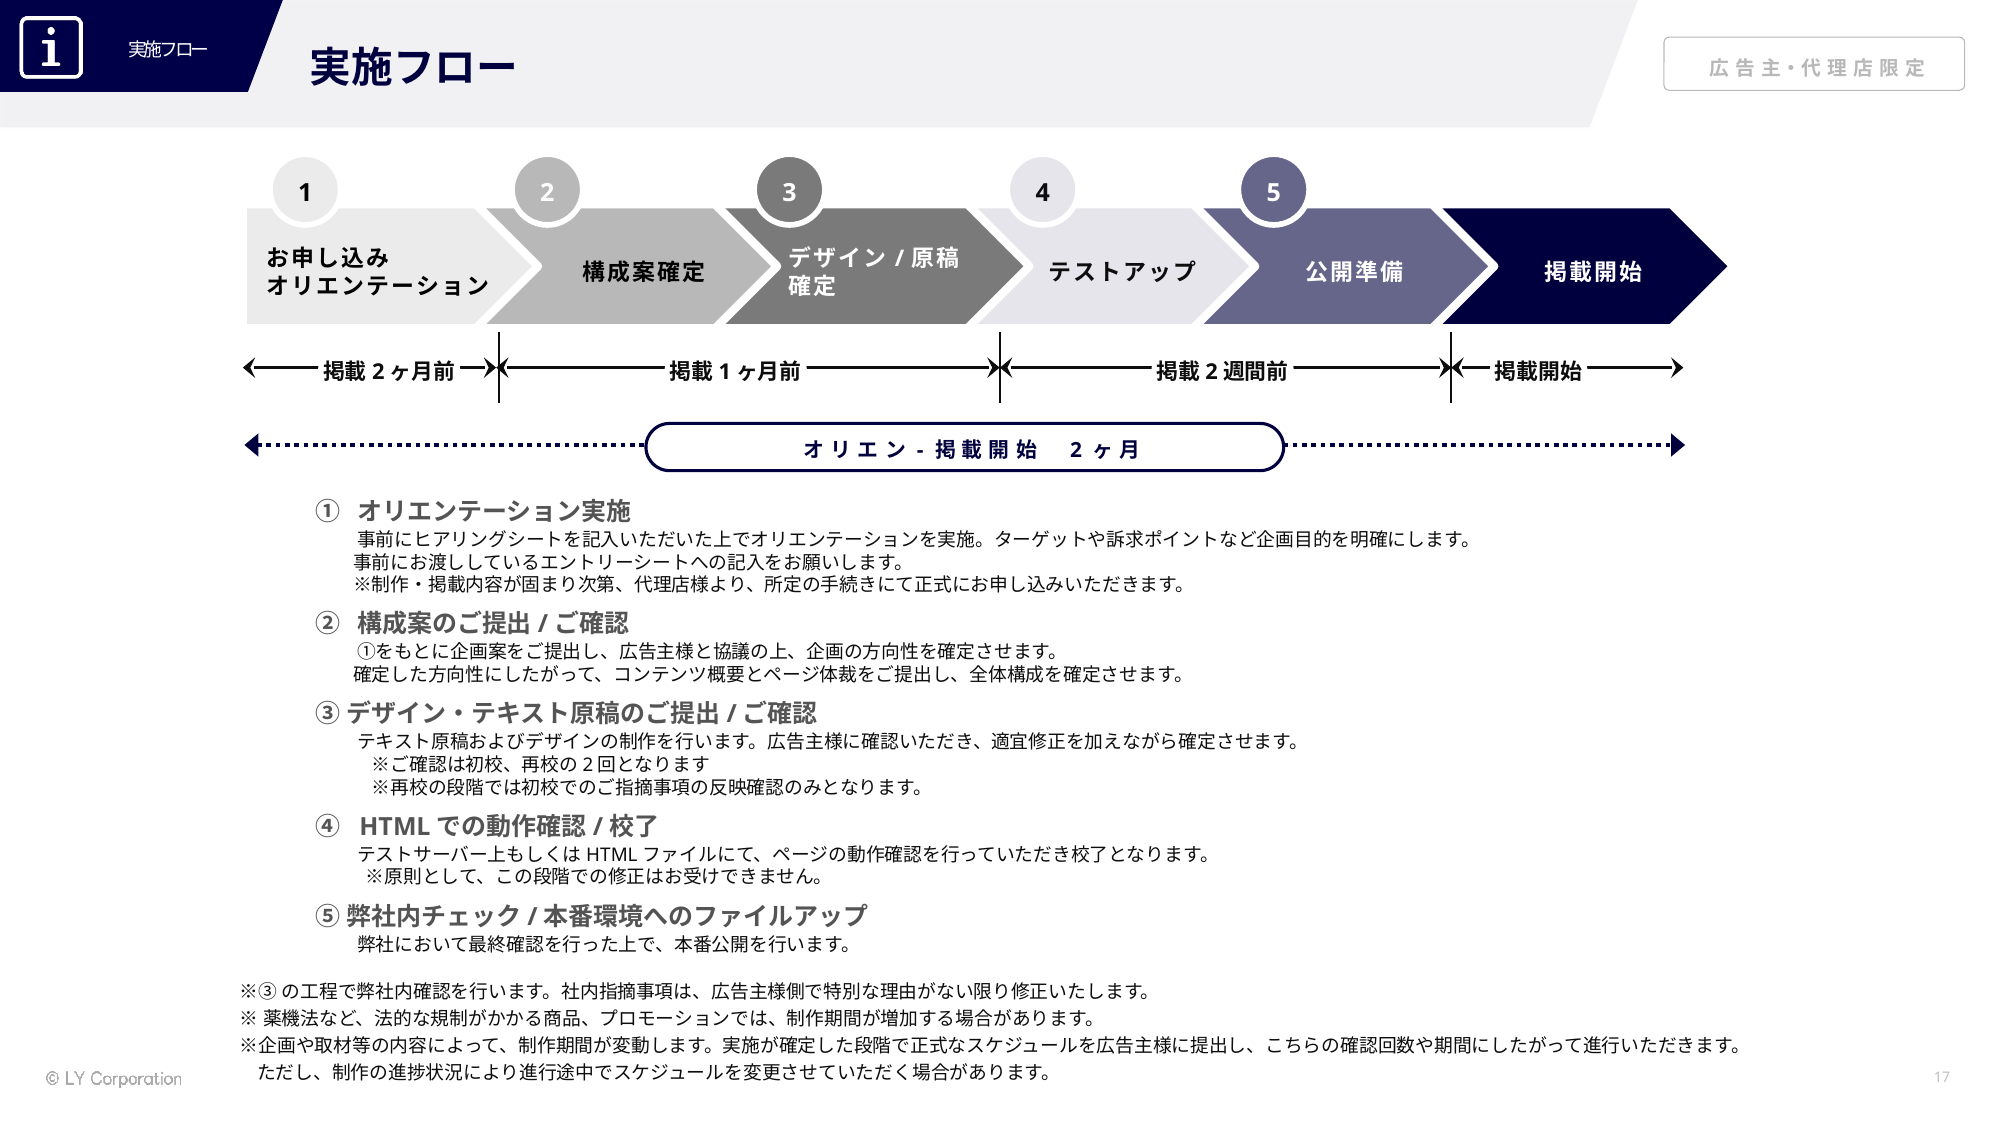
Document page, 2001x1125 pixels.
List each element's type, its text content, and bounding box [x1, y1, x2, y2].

text_box 実施フロー [97, 13, 240, 81]
text_box 掲載開始 [1438, 204, 1734, 329]
picture [8, 4, 92, 88]
text_box 掲載1ヶ月前 [664, 352, 807, 367]
text_box デザイン/原稿 確定 [716, 204, 1030, 329]
text_box 掲載2週間前 [1151, 369, 1294, 390]
text_box 構成案確定 [481, 204, 778, 329]
text_box オリエン-掲載開始 2ヶ月 [645, 446, 1284, 471]
text_box 掲載開始 [1489, 369, 1588, 390]
text_box お申し込み オリエンテーション [242, 204, 539, 329]
text_box テストアップ [968, 204, 1256, 329]
text_box 2 [511, 154, 583, 225]
text_box 掲載2ヶ月前 [318, 352, 460, 367]
text_box オリエン-掲載開始 2ヶ月 [646, 423, 1284, 444]
text_box 4 [1007, 154, 1079, 225]
text_box ① オリエンテーション実施 事前にヒアリングシートを記入いただいた上でオリエンテーションを実施。ターゲットや訴求ポイントなど企画目的を明確にします。 事前にお渡ししているエントリーシートへの記入をお願いします。 ※制作・掲載内容が固まり次第、代理店様より、所定の手続きにて正式にお申し込みいただきます。 ② 構成案のご提出/ご確認 ①をもとに企画案をご提出し、広告主様と協議の上、企画の方向性を確定させます。 確定した方向性にしたがって、コンテンツ概要とページ体裁をご提出し、全体構成を確定させます。 ③デザイン・テキスト原稿のご提出/ご確認 テキスト原稿およびデザインの制作を行います。広告主様に確認いただき、適宜修正を加えながら確定させます。 ※ご確認は初校、再校の2回となります ※再校の段階では初校でのご指摘事項の反映確認のみとなります。 ④ HTMLでの動作確認/校了 テストサーバー上もしくはHTMLファイルにて、ページの動作確認を行っていただき校了となります。 ※原則として、この段階での修正はお受けできません。 ⑤弊社内チェック/本番環境へのファイルアップ 弊社において最終確認を行った上で、本番公開を行います。 [300, 488, 1734, 963]
text_box 掲載開始 [1490, 352, 1588, 367]
picture [46, 1071, 181, 1088]
text_box 5 [1238, 154, 1310, 225]
text_box 1 [269, 154, 341, 225]
text_box ※③の工程で弊社内確認を行います。社内指摘事項は、広告主様側で特別な理由がない限り修正いたします。 ※薬機法など、法的な規制がかかる商品、プロモーションでは、制作期間が増加する場合があります。 ※企画や取材等の内容によって、制作期間が変動します。実施が確定した段階で正式なスケジュールを広告主様に提出し、こちらの確認回数や期間にしたがって進行いただきます。 ただし、制作の進捗状況により進行途中でスケジュールを変更させていただく場合があります。 [239, 975, 1775, 1084]
text_box 掲載1ヶ月前 [664, 369, 808, 390]
text_box 3 [754, 154, 825, 225]
text_box 公開準備 [1199, 204, 1495, 329]
text_box 掲載2週間前 [1151, 352, 1294, 367]
list 実施フロー [309, 41, 1645, 97]
text_box 掲載2ヶ月前 [317, 369, 461, 390]
